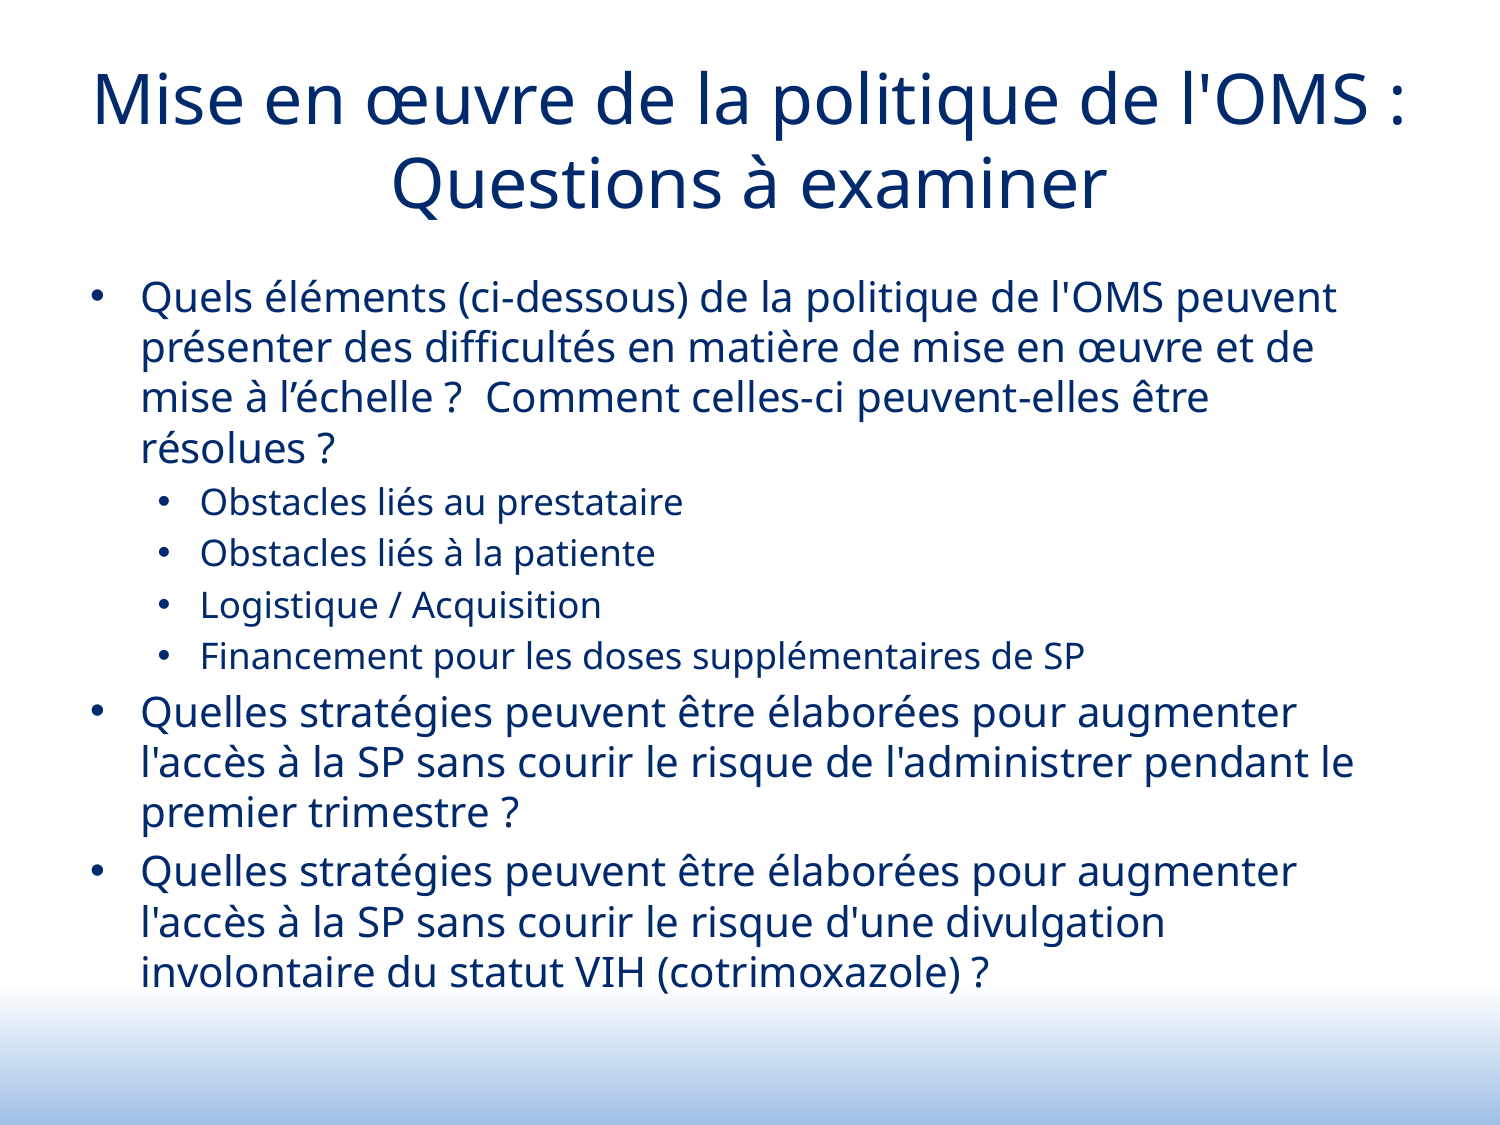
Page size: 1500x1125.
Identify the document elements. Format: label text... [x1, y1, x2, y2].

title Mise en œuvre de la politique de l'OMS : Questions à examiner [75, 45, 1425, 233]
list Quels éléments (ci-dessous) de la politique de l'OMS peuvent présenter des difficultés en matière de mise en œuvre et de mise à l’échelle ? Comment celles-ci peuvent-elles être résolues ? Obstacles liés au prestataire Obstacles liés à la patiente Logistique / Acquisition Financement pour les doses supplémentaires de SP Quelles stratégies peuvent être élaborées pour augmenter l'accès à la SP sans courir le risque de l'administrer pendant le premier trimestre ? Quelles stratégies peuvent être élaborées pour augmenter l'accès à la SP sans courir le risque d'une divulgation involontaire du statut VIH (cotrimoxazole) ? [75, 262, 1425, 1005]
